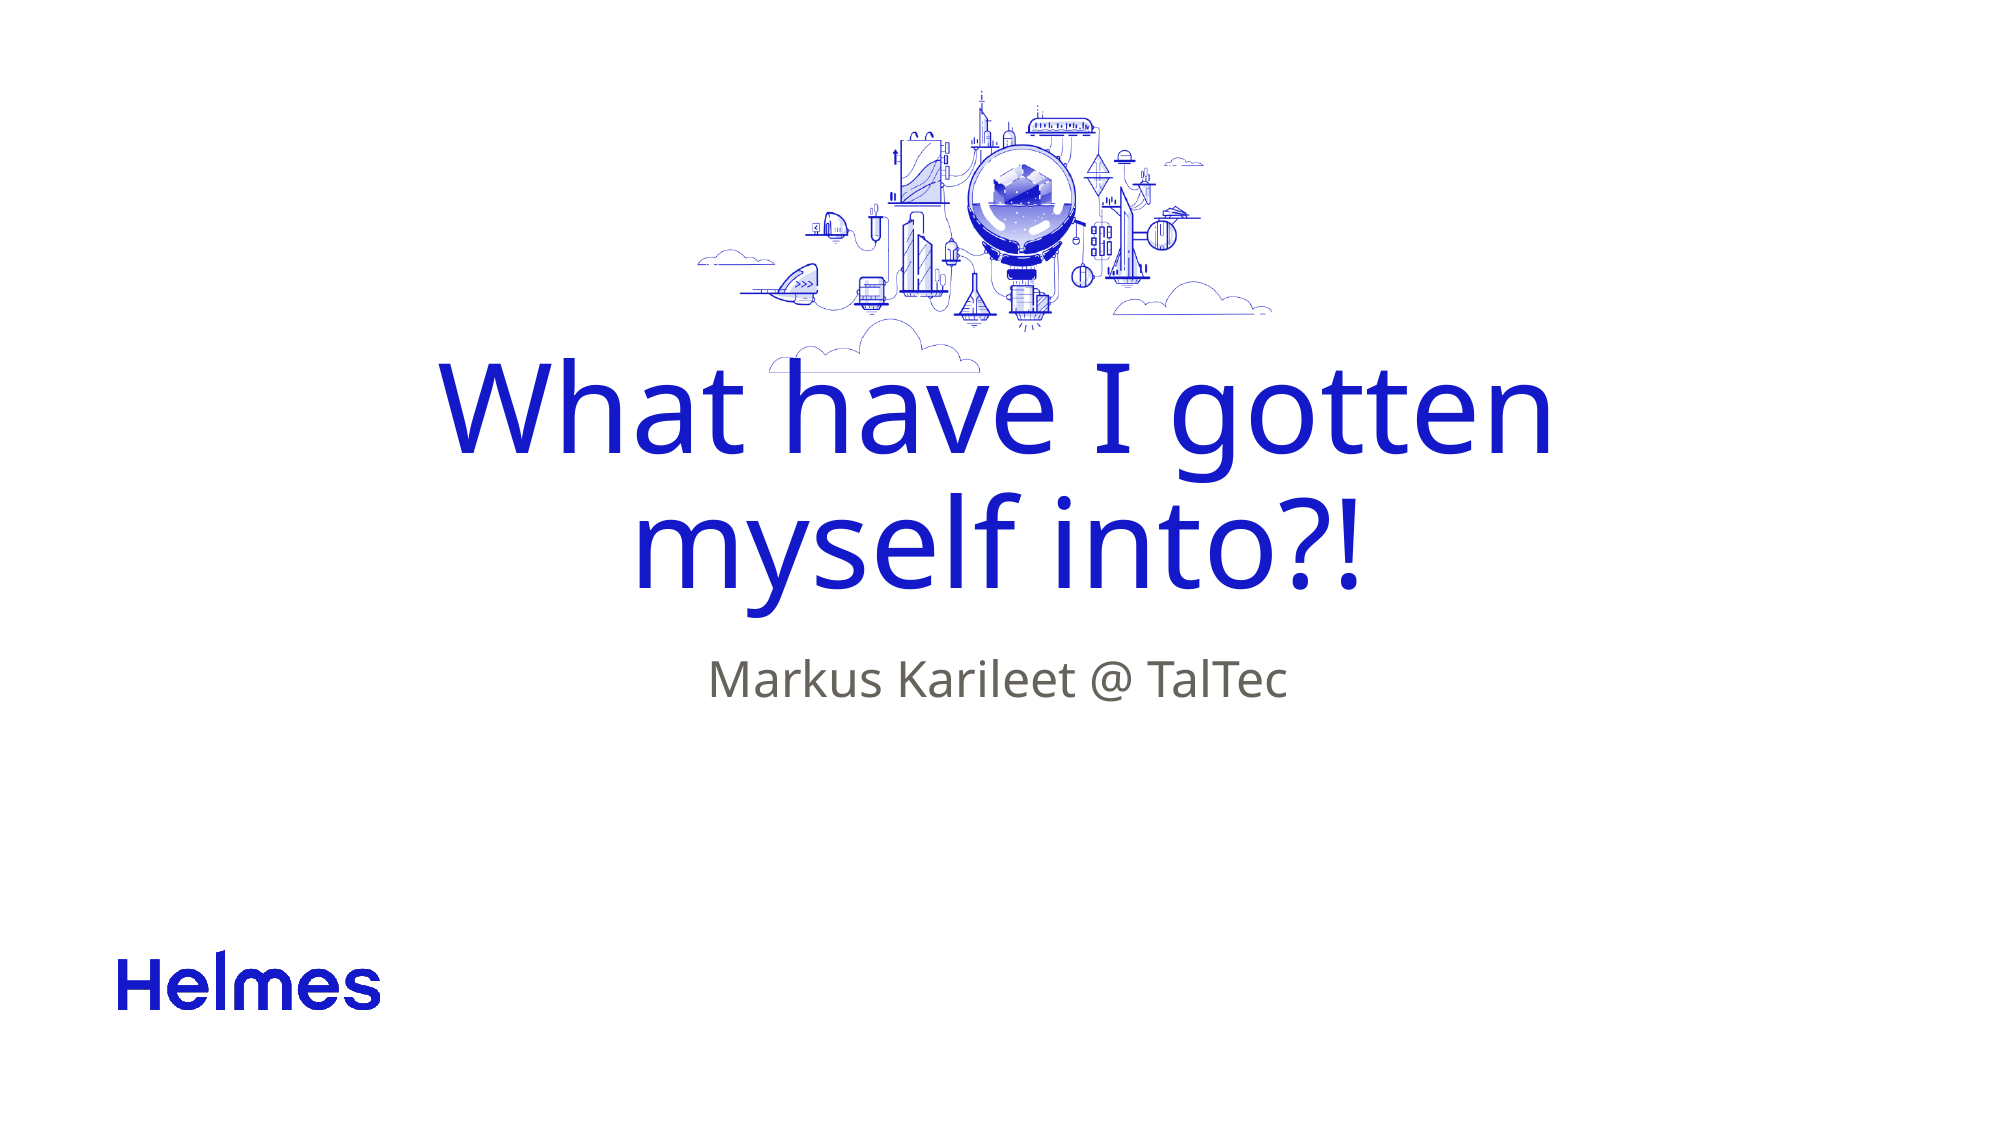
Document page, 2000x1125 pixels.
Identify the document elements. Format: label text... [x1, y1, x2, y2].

picture [657, 0, 1319, 563]
picture [118, 950, 380, 1010]
title What have I gotten myself into?! [248, 231, 1749, 624]
subtitle Markus Karileet @ TalTec [248, 646, 1749, 919]
